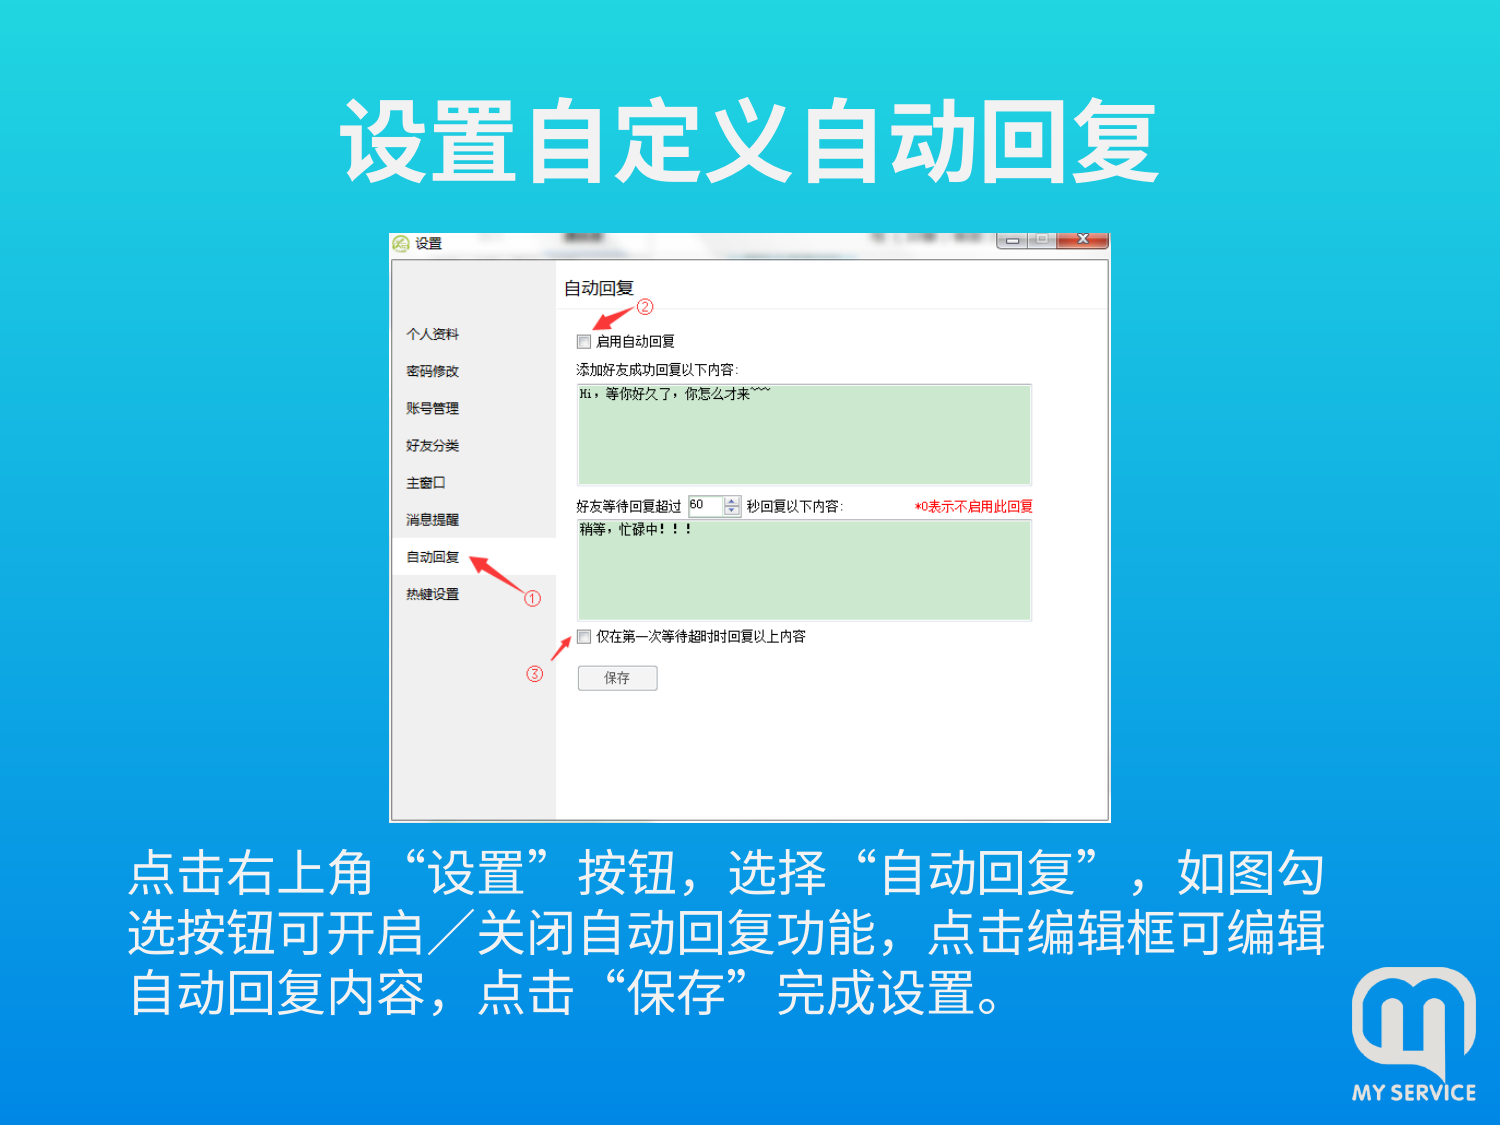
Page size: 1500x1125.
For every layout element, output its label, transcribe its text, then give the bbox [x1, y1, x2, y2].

picture [0, 233, 1500, 822]
picture [1352, 967, 1476, 1107]
title 设置自定义自动回复 [75, 45, 1425, 233]
text_box 点击右上角“设置”按钮，选择“自动回复”，如图勾选按钮可开启／关闭自动回复功能，点击编辑框可编辑自动回复内容，点击“保存”完成设置。 [112, 834, 1388, 1029]
